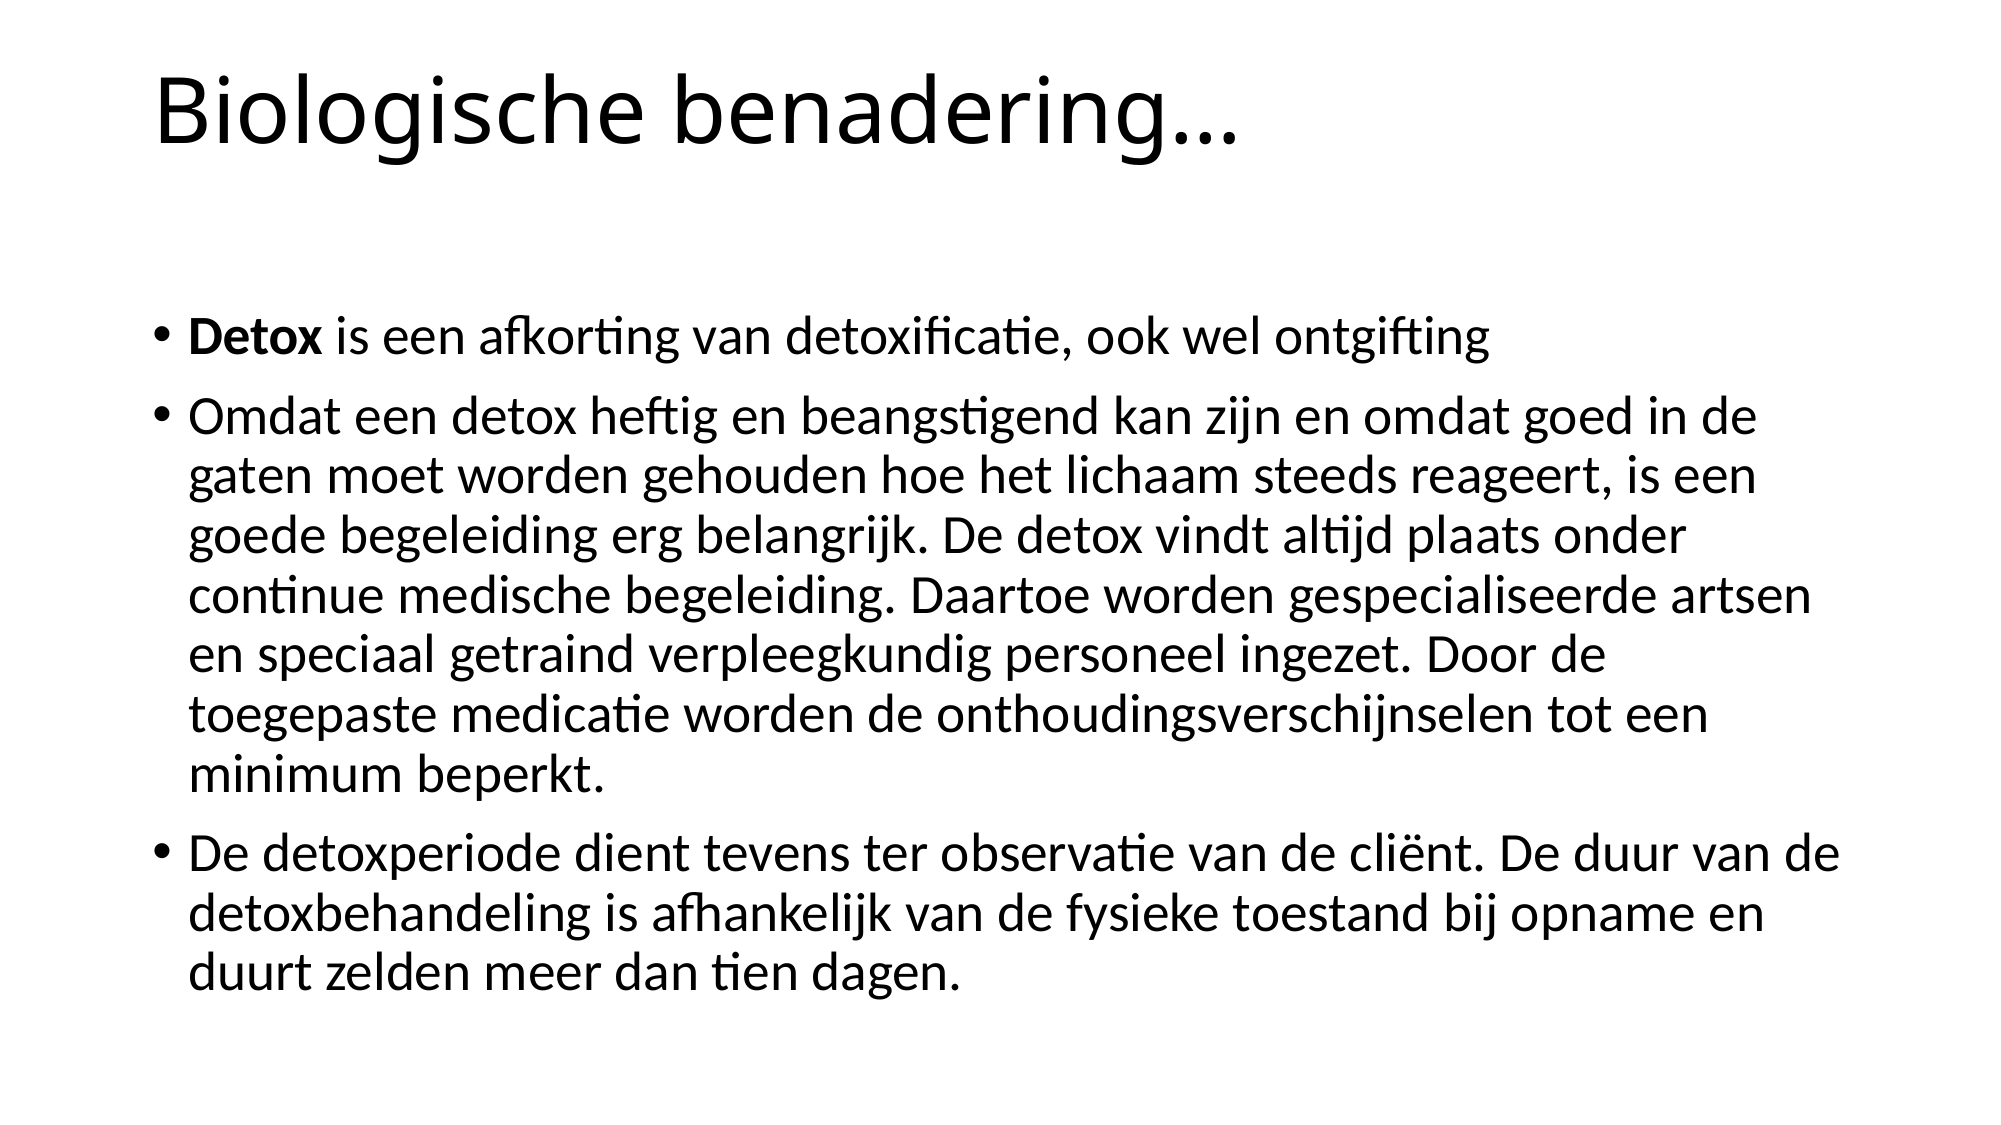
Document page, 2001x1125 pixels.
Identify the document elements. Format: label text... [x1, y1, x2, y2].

title Biologische benadering… [137, 59, 1863, 278]
list Detox is een afkorting van detoxificatie, ook wel ontgifting Omdat een detox heftig en beangstigend kan zijn en omdat goed in de gaten moet worden gehouden hoe het lichaam steeds reageert, is een goede begeleiding erg belangrijk. De detox vindt altijd plaats onder continue medische begeleiding. Daartoe worden gespecialiseerde artsen en speciaal getraind verpleegkundig personeel ingezet. Door de toegepaste medicatie worden de onthoudingsverschijnselen tot een minimum beperkt. De detoxperiode dient tevens ter observatie van de cliënt. De duur van de detoxbehandeling is afhankelijk van de fysieke toestand bij opname en duurt zelden meer dan tien dagen. [137, 299, 1863, 1014]
